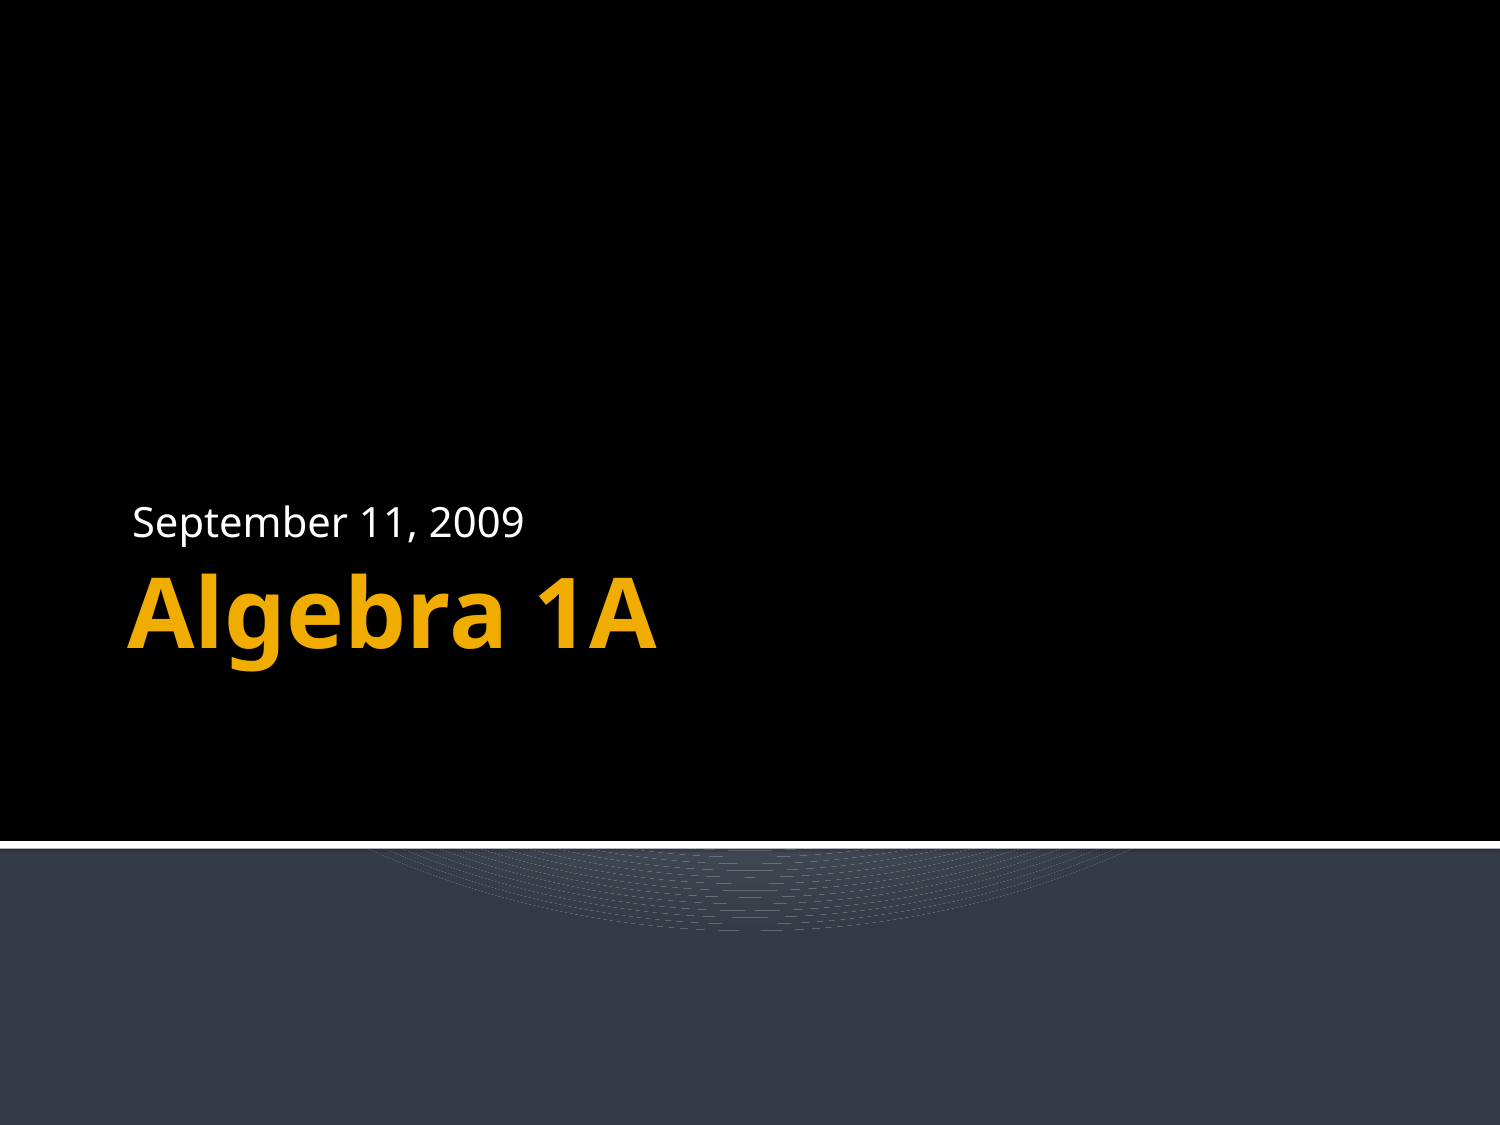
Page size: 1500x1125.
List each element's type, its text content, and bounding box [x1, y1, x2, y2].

title Algebra 1A [112, 550, 1438, 825]
subtitle September 11, 2009 [112, 299, 1438, 546]
